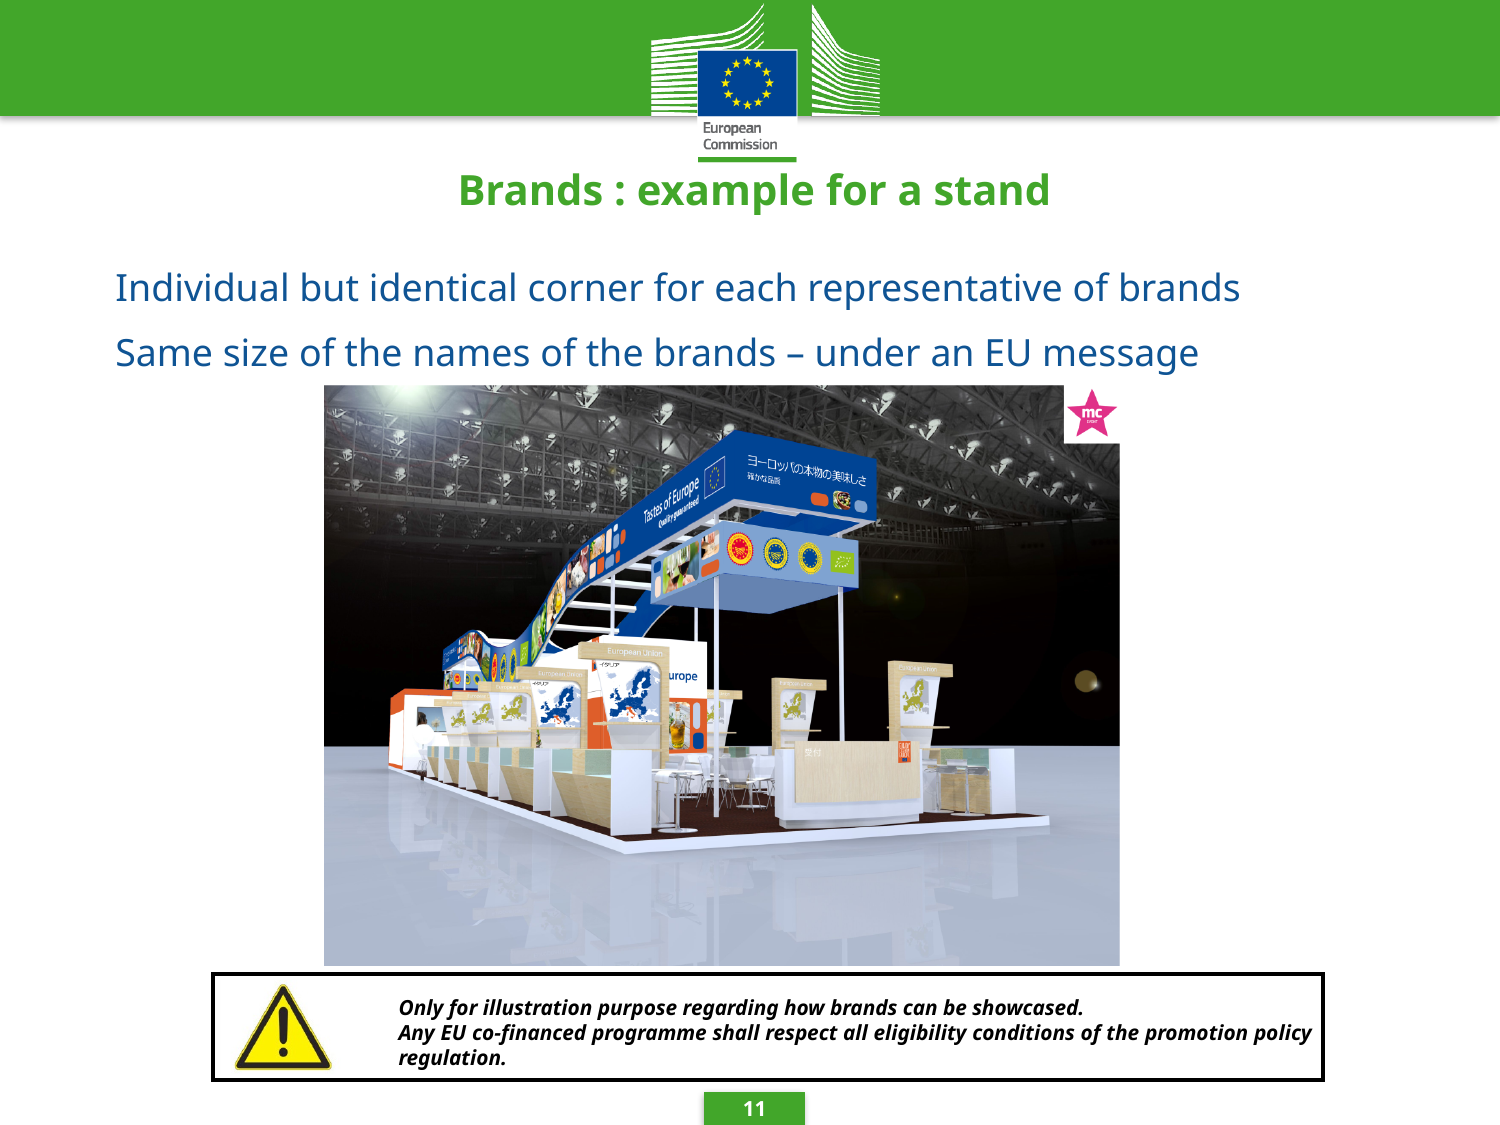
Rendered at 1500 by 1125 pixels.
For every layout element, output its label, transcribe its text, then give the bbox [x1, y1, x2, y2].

slide_number 11 [703, 1088, 807, 1125]
picture [614, 3, 880, 172]
picture [324, 385, 1120, 966]
list Individual but identical corner for each representative of brands Same size of the names of the brands – under an EU message [100, 256, 1388, 847]
picture [220, 980, 345, 1074]
text_box [212, 973, 1324, 1080]
title Brands : example for a stand [50, 172, 1459, 256]
